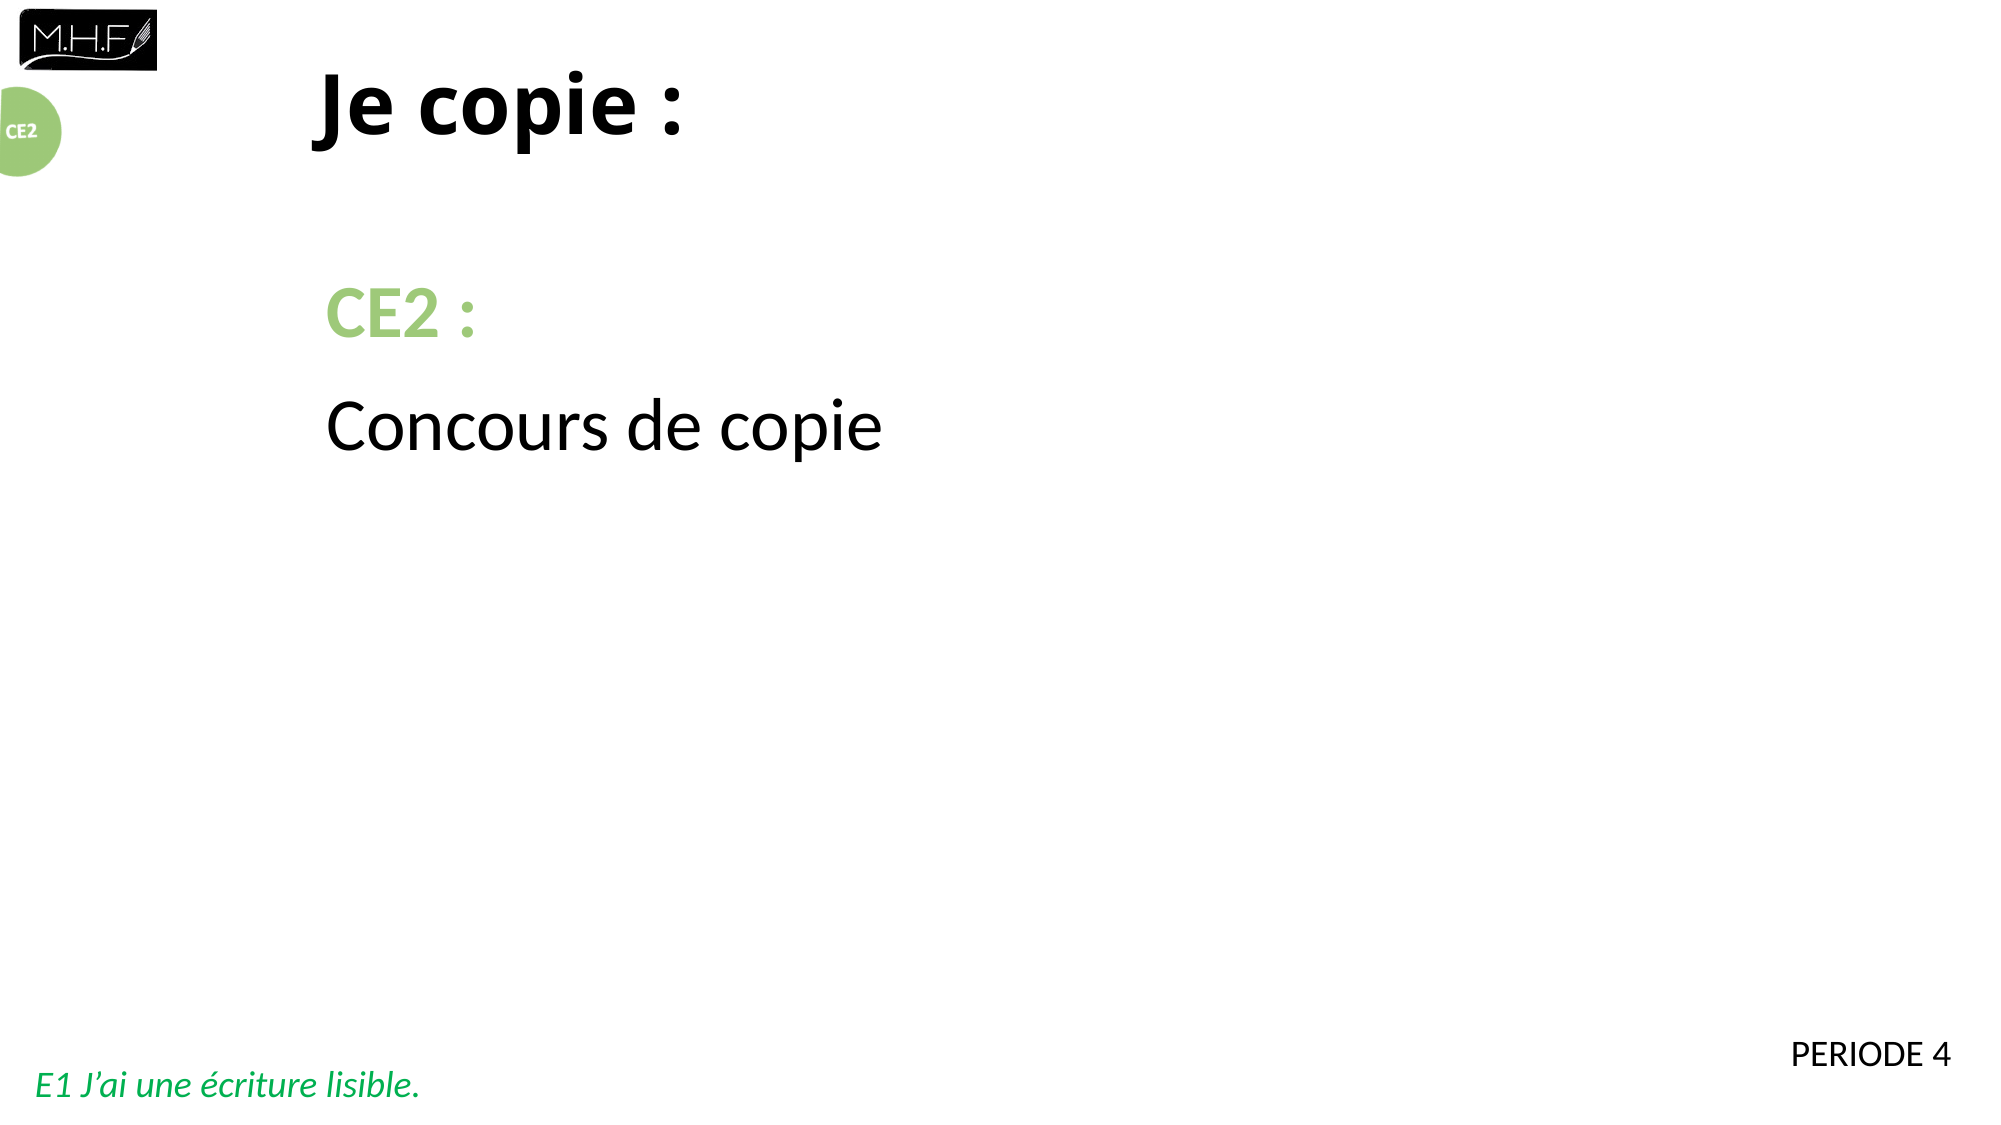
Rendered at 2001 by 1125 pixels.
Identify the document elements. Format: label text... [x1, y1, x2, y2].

text_box E1 J’ai une écriture lisible. [19, 1052, 646, 1125]
text_box PERIODE 4 [1362, 1021, 1967, 1082]
text_box Je copie : [303, 7, 1549, 208]
picture [0, 7, 157, 215]
text_box CE2 : Concours de copie [311, 248, 1208, 473]
